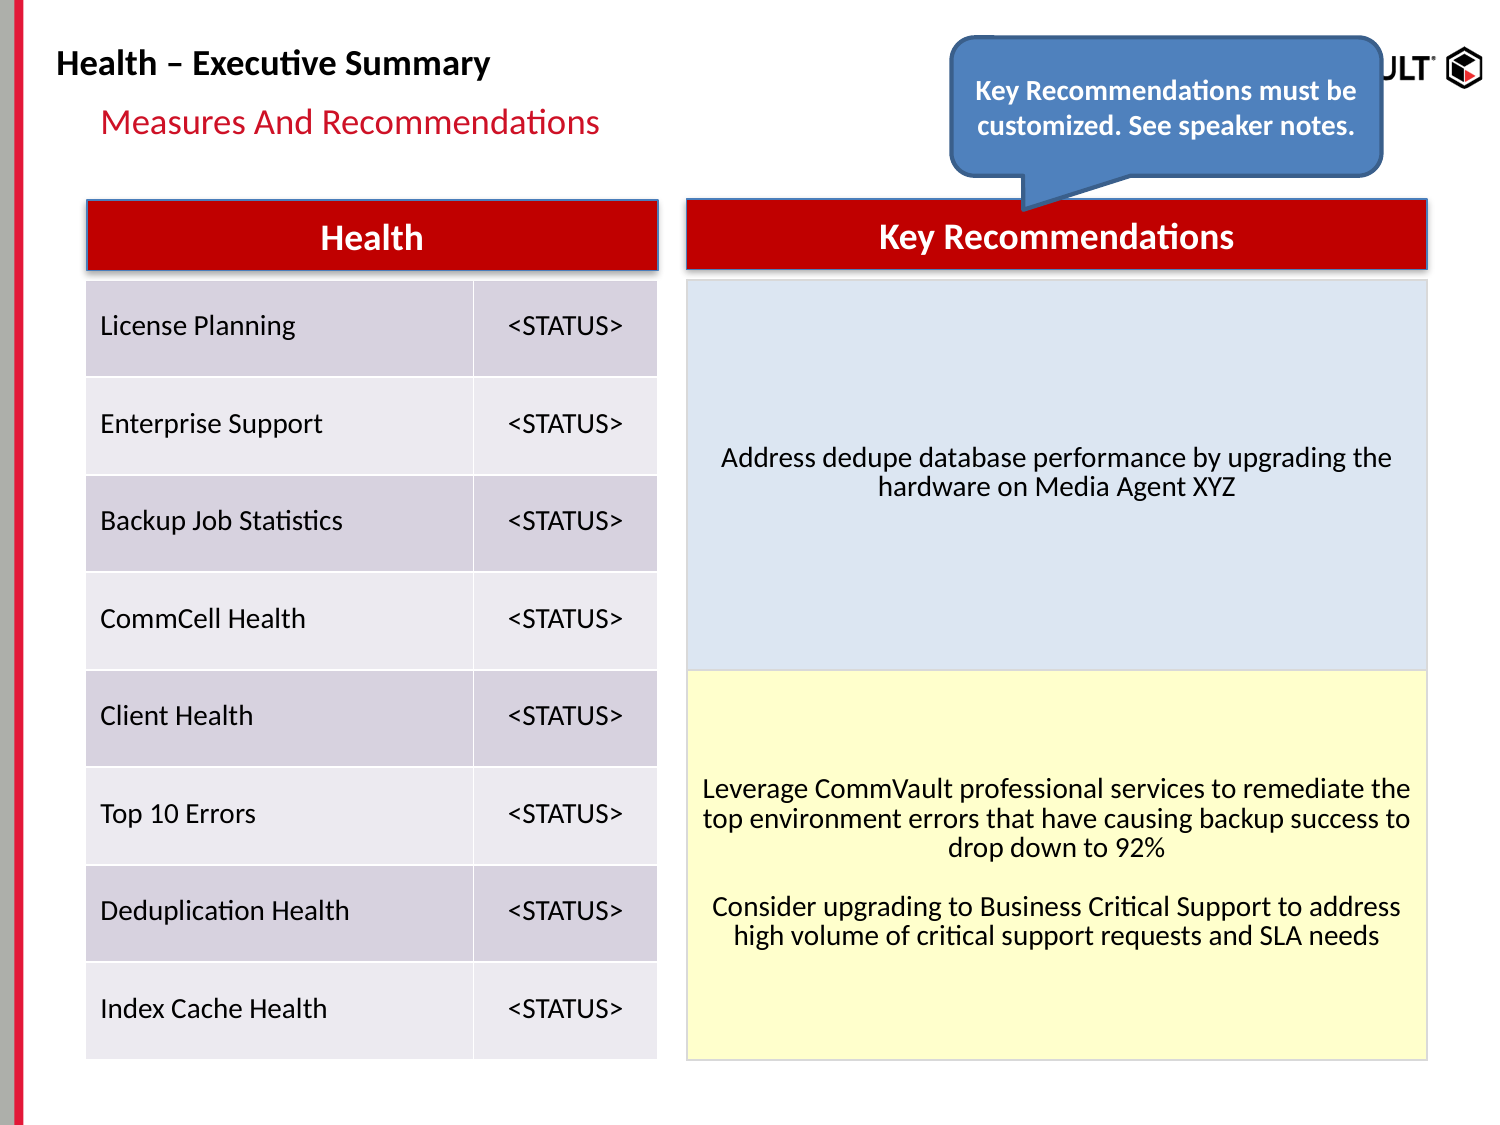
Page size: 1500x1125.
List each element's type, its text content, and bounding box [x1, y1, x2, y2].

table_cell Client Health [86, 671, 473, 766]
title Health – Executive Summary [41, 30, 1232, 90]
text_box Key Recommendations [686, 198, 1428, 270]
table_cell <STATUS> [474, 671, 657, 766]
table_cell <STATUS> [474, 866, 657, 961]
list Measures And Recommendations [85, 89, 949, 150]
table_cell <STATUS> [474, 476, 657, 571]
table_cell <STATUS> [474, 963, 657, 1059]
table_cell Backup Job Statistics [86, 476, 473, 571]
table_cell Top 10 Errors [86, 768, 473, 864]
table_cell Index Cache Health [86, 963, 473, 1059]
table_cell <STATUS> [474, 378, 657, 474]
table_cell <STATUS> [474, 573, 657, 669]
table_header <STATUS> [474, 281, 657, 376]
table_header License Planning [86, 281, 473, 376]
table_cell Leverage CommVault professional services to remediate the top environment errors that have causing backup success to drop down to 92% Consider upgrading to Business Critical Support to address high volume of critical support requests and SLA needs [688, 671, 1426, 1059]
table_cell CommCell Health [86, 573, 473, 669]
table_header Address dedupe database performance by upgrading the hardware on Media Agent XYZ [688, 281, 1426, 669]
table_cell Enterprise Support [86, 378, 473, 474]
text_box Key Recommendations must be customized. See speaker notes. [949, 35, 1384, 212]
table_cell <STATUS> [474, 768, 657, 864]
text_box Health [86, 199, 659, 271]
picture [1380, 46, 1483, 89]
table_cell Deduplication Health [86, 866, 473, 961]
